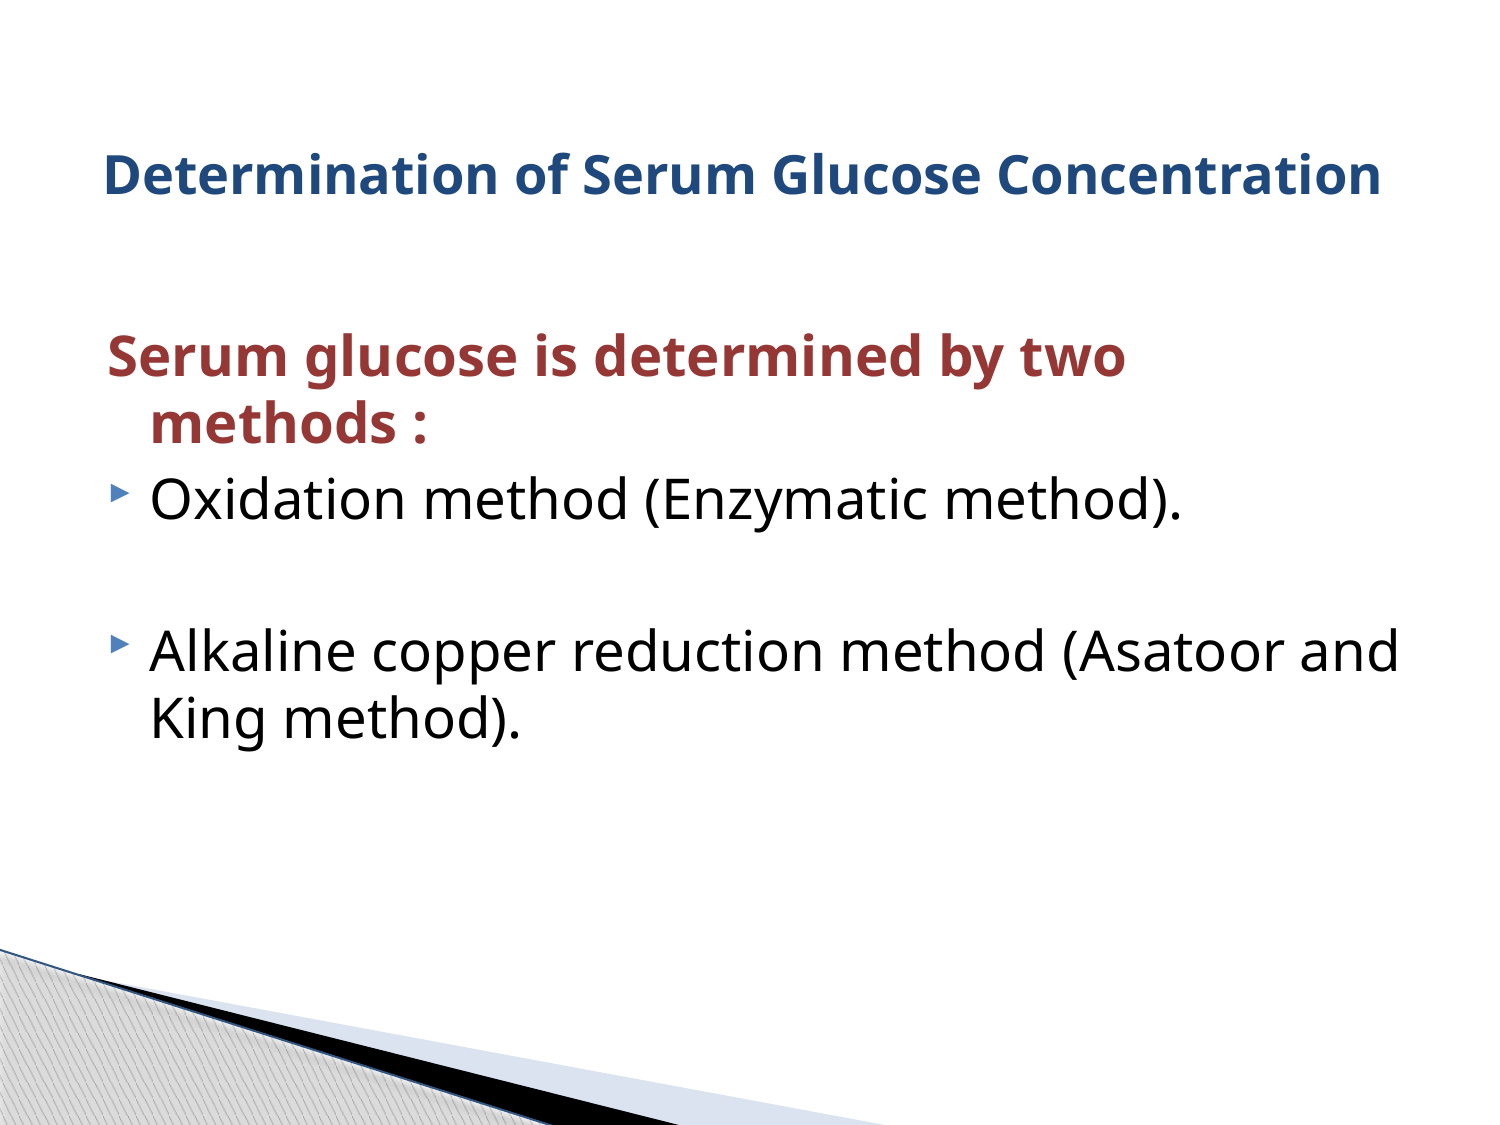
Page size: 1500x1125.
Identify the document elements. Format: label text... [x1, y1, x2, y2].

list Serum glucose is determined by two methods : Oxidation method (Enzymatic method). Alkaline copper reduction method (Asatoor and King method). [75, 312, 1425, 1055]
title Determination of Serum Glucose Concentration [87, 112, 1438, 300]
